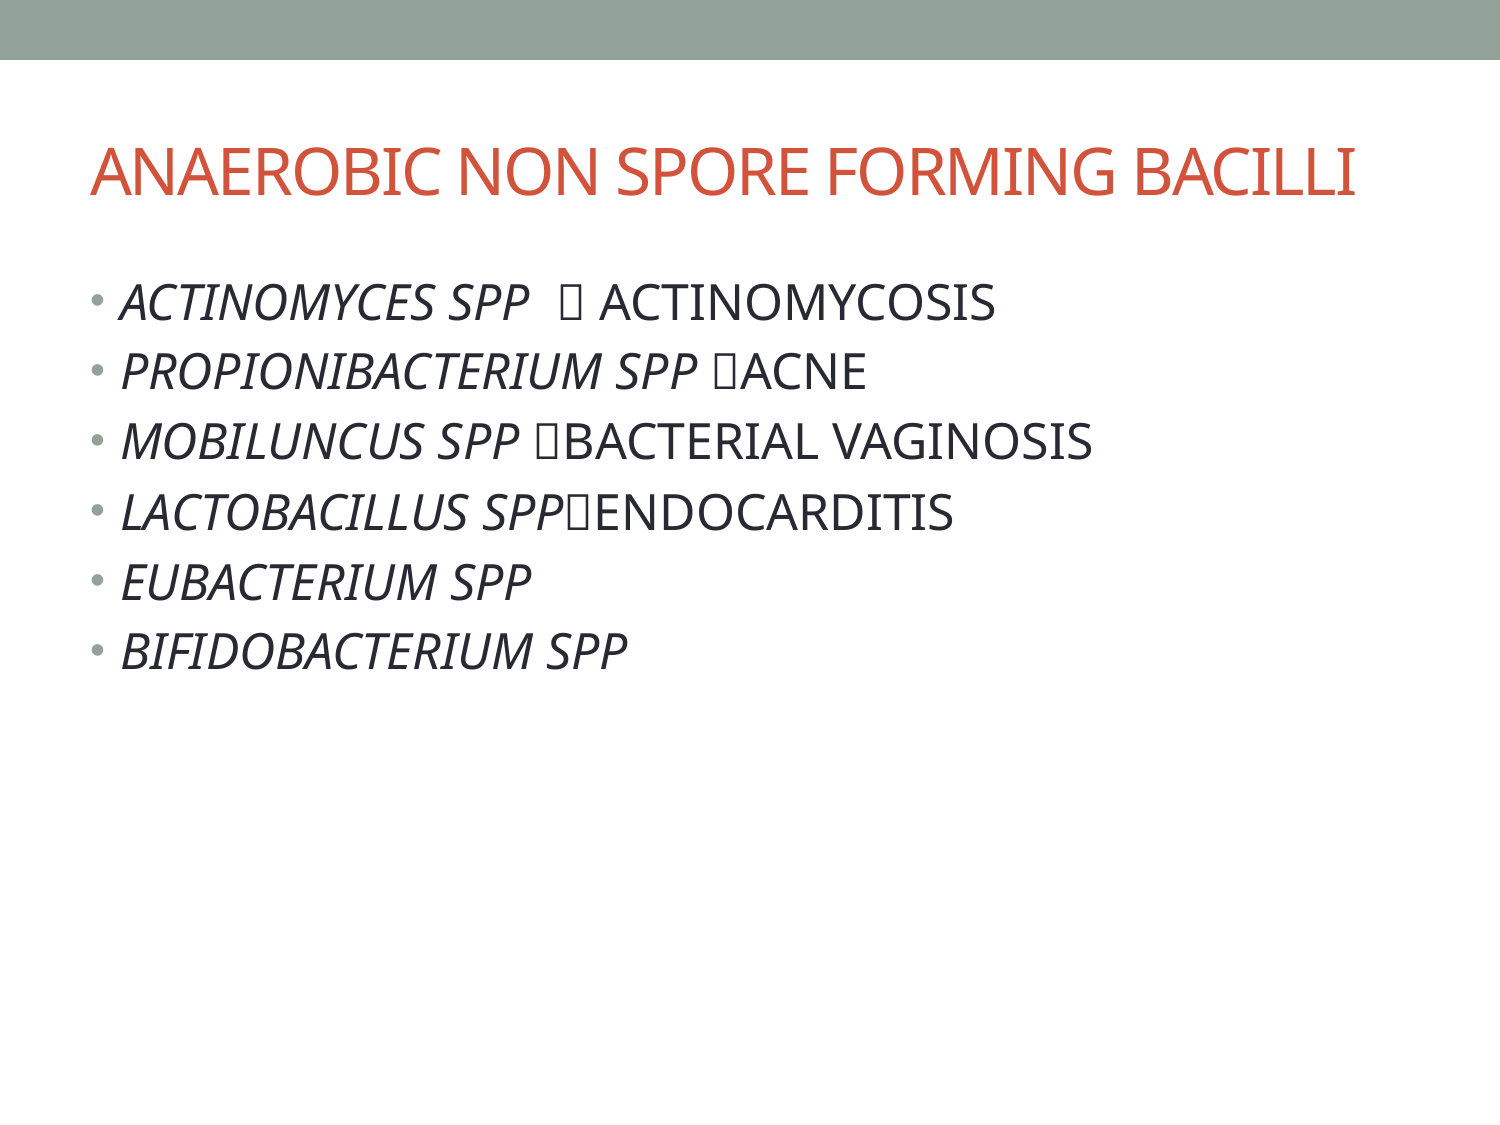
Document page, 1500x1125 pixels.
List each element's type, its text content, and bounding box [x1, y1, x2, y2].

title ANAEROBIC NON SPORE FORMING BACILLI [75, 87, 1425, 250]
list ACTINOMYCES SPP  ACTINOMYCOSIS PROPIONIBACTERIUM SPP ACNE MOBILUNCUS SPP BACTERIAL VAGINOSIS LACTOBACILLUS SPPENDOCARDITIS EUBACTERIUM SPP BIFIDOBACTERIUM SPP [75, 262, 1425, 1063]
